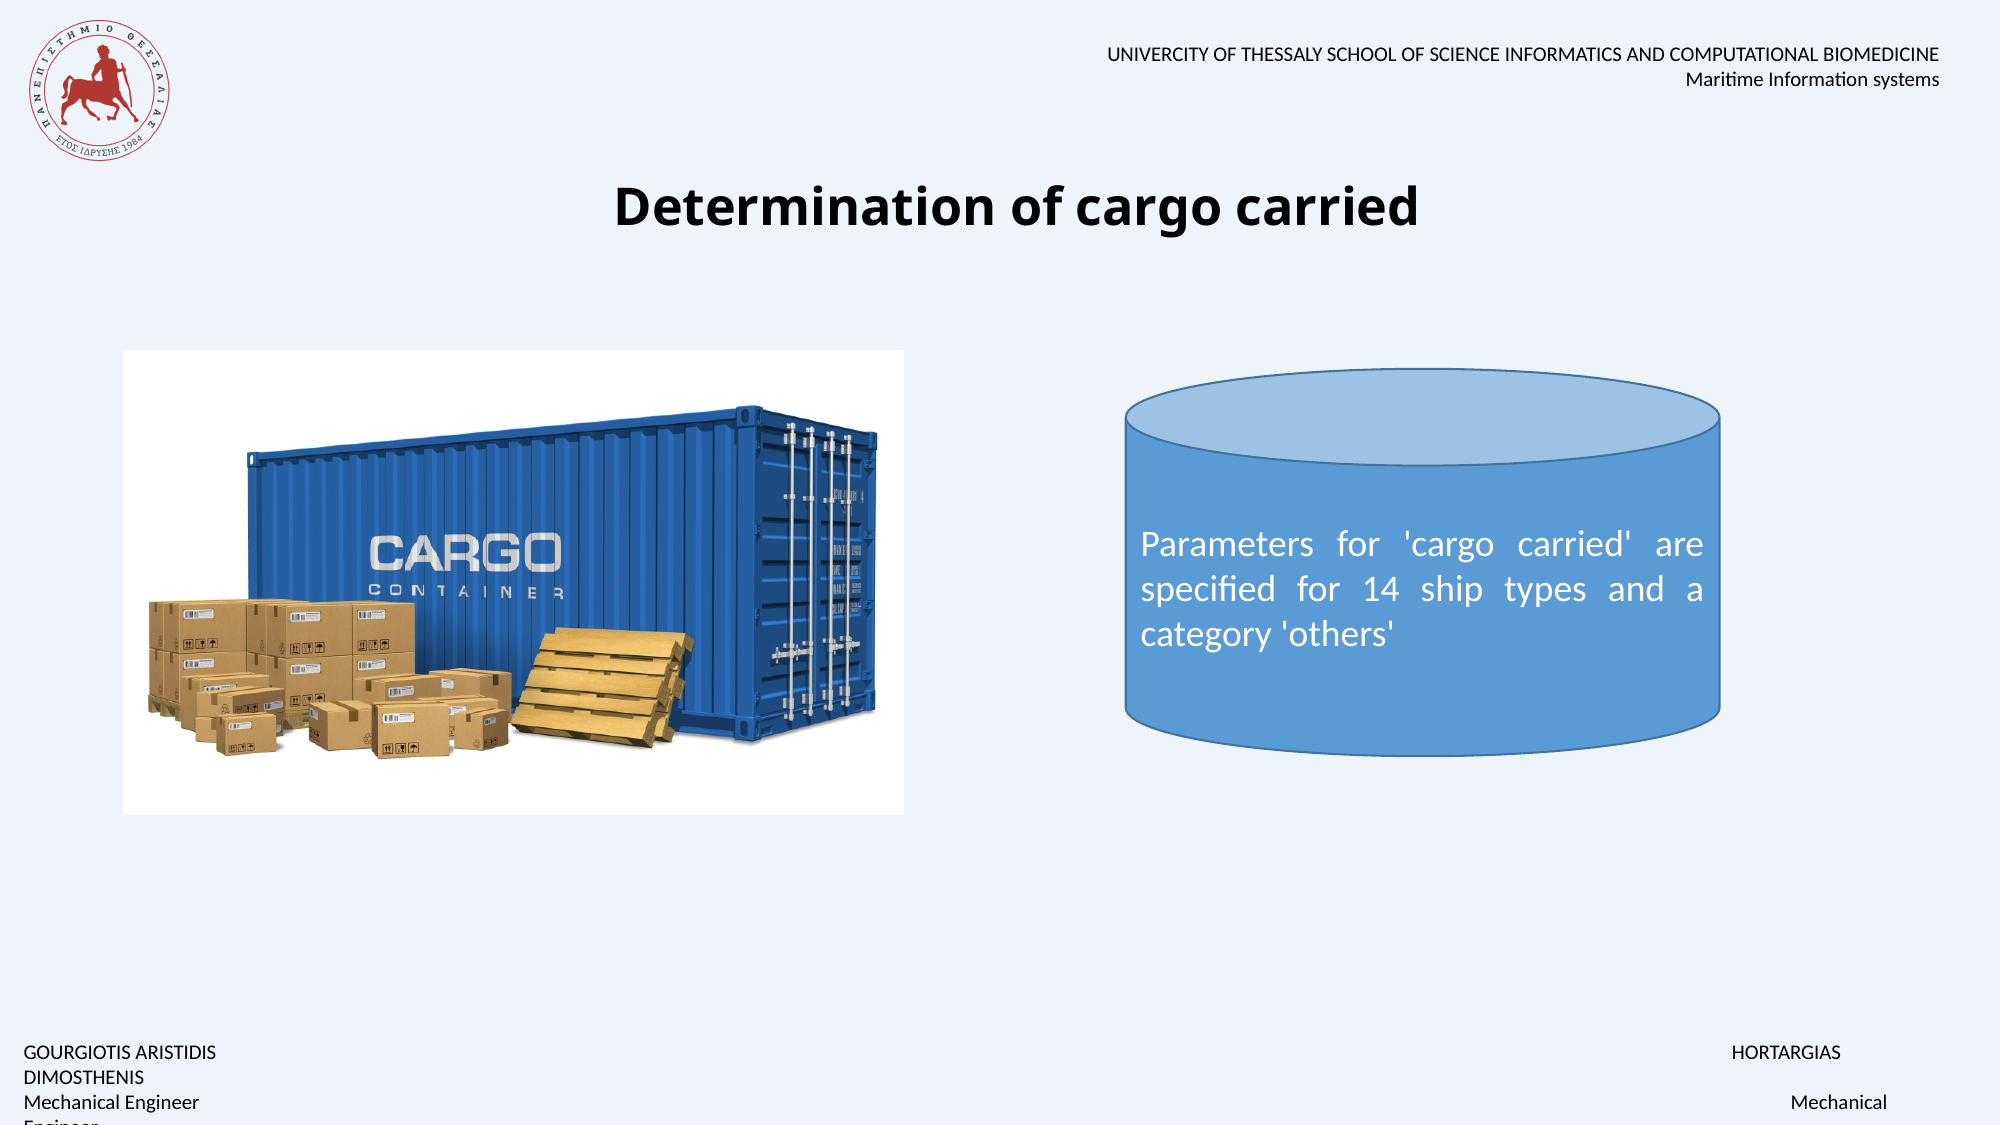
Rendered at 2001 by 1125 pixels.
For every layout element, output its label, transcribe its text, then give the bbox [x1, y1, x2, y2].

title Determination of cargo carried [139, 161, 1909, 245]
text_box Parameters for 'cargo carried' are specified for 14 ship types and a category 'others' [1124, 367, 1721, 758]
text_box GOURGIOTIS ARISTIDIS HORTARGIAS DIMOSTHENIS Mechanical Engineer Mechanical Engineer [8, 1030, 1984, 1125]
picture [27, 20, 172, 162]
text_box UNIVERCITY OF THESSALY SCHOOL OF SCIENCE INFORMATICS AND COMPUTATIONAL BIOMEDICINE Maritime Information systems [229, 32, 1955, 98]
picture [123, 350, 904, 815]
